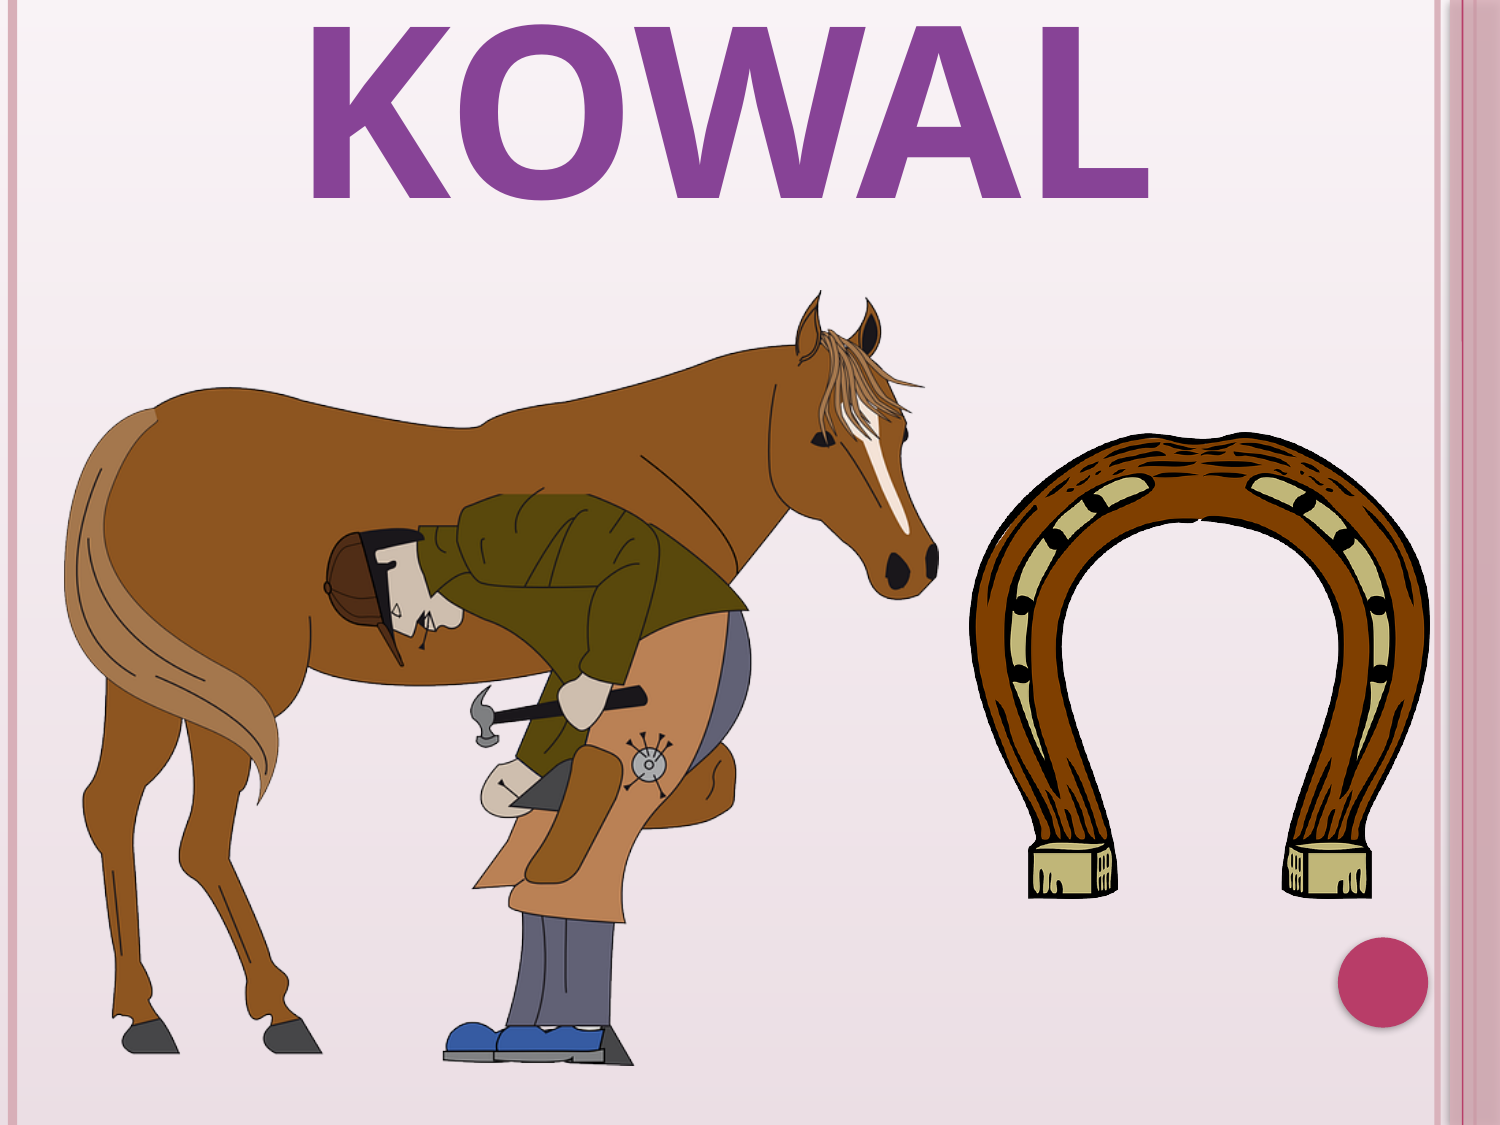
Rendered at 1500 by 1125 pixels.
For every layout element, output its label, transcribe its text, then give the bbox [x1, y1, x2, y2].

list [64, 290, 940, 1066]
picture [968, 431, 1431, 900]
title kowal [112, 66, 1338, 254]
